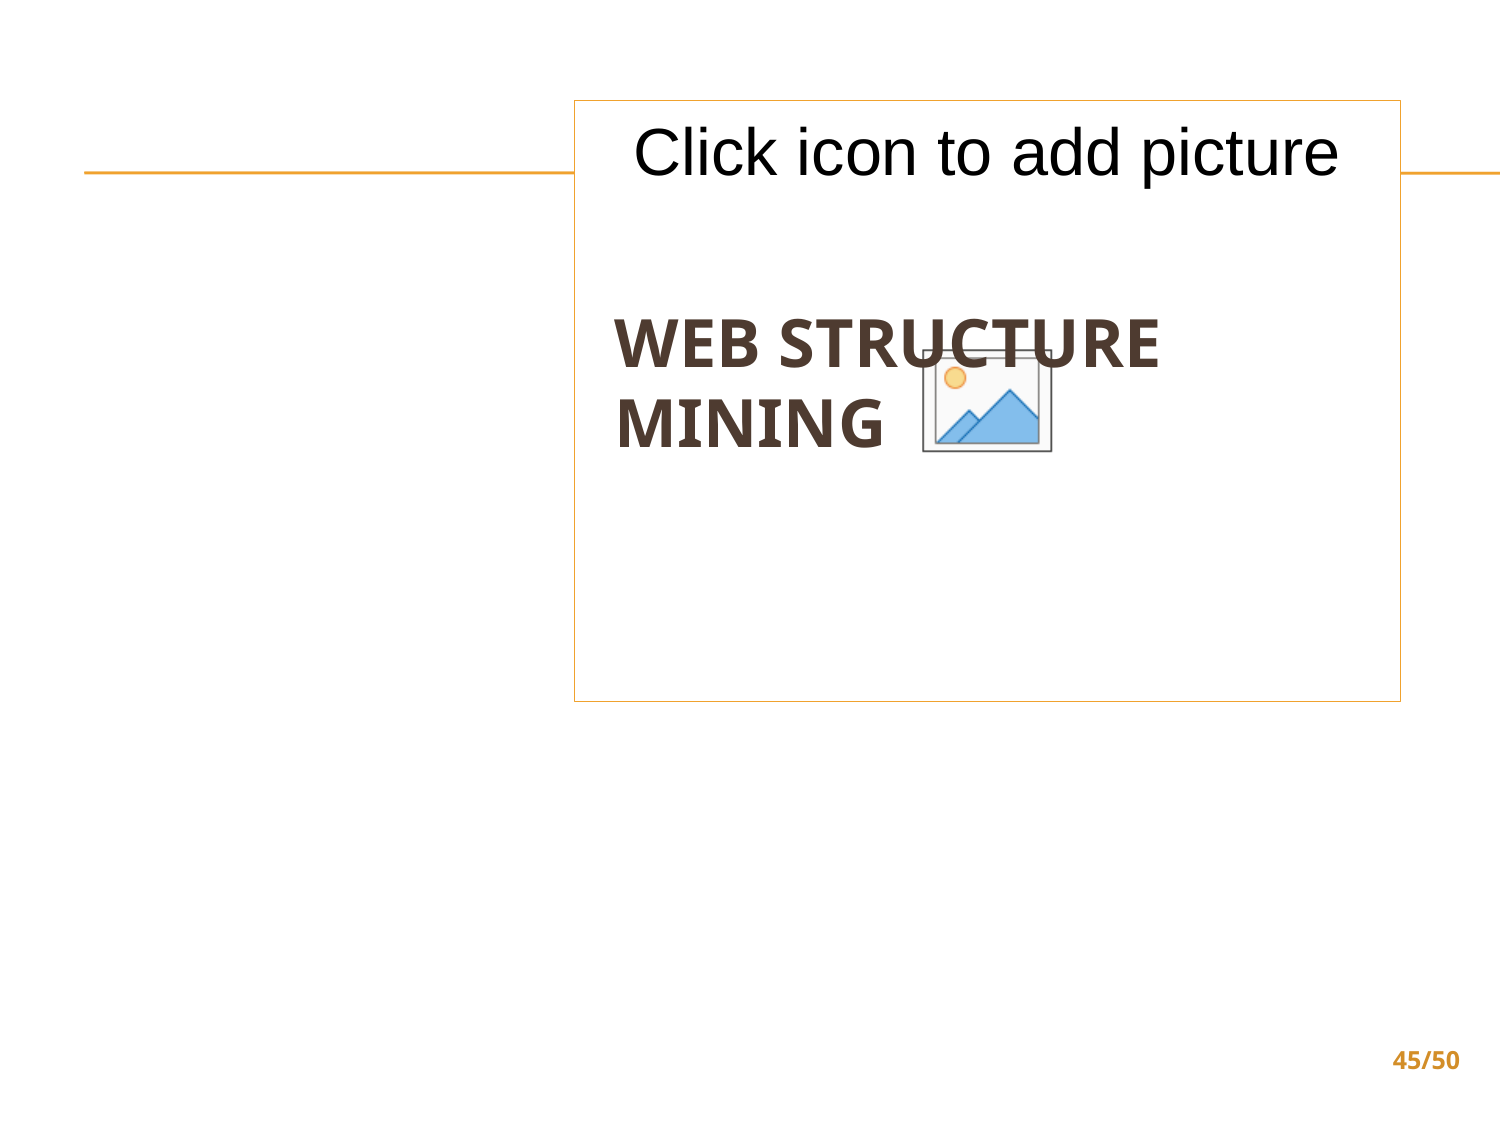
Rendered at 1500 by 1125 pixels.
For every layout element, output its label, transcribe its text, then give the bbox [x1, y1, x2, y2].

slide_number 45/50 [1350, 1037, 1475, 1078]
picture [574, 100, 1401, 702]
